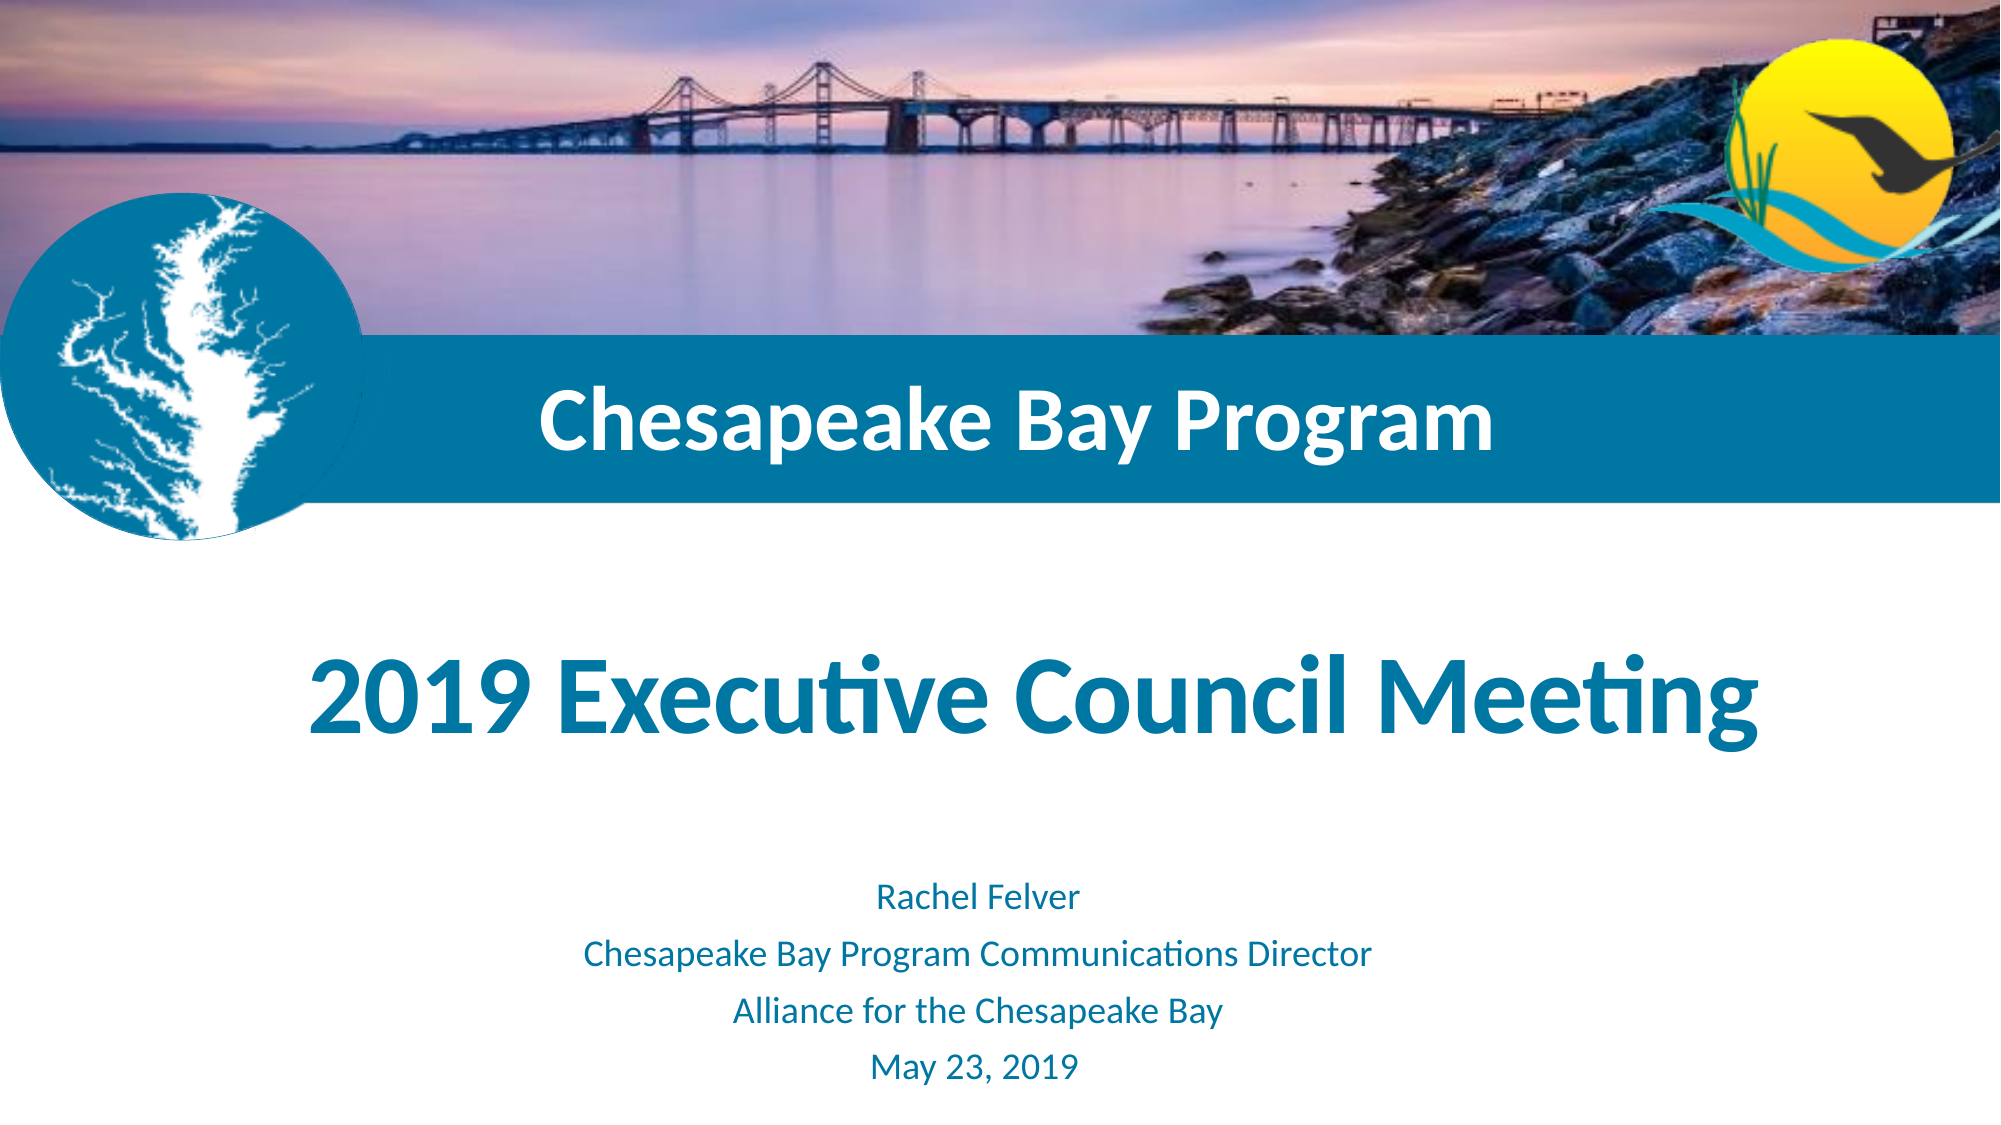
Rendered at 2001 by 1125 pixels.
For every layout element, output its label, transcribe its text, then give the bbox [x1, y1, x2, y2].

text_box 2019 Executive Council Meeting [233, 613, 1834, 764]
picture [1020, 391, 1062, 449]
picture [1110, 406, 1151, 464]
picture [724, 405, 760, 450]
picture [541, 391, 585, 450]
picture [1305, 405, 1344, 465]
picture [864, 405, 900, 450]
picture [1256, 405, 1299, 450]
picture [687, 405, 717, 450]
picture [1380, 405, 1416, 450]
picture [1351, 405, 1376, 449]
picture [1227, 405, 1252, 449]
picture [594, 386, 632, 449]
picture [1069, 405, 1105, 450]
picture [0, 0, 2000, 541]
picture [950, 405, 990, 450]
picture [771, 405, 811, 464]
picture [817, 405, 857, 450]
picture [1427, 405, 1490, 449]
subtitle Rachel Felver Chesapeake Bay Program Communications Director Alliance for the Chesapeake Bay May 23, 2019 [71, 869, 1887, 1098]
picture [0, 377, 179, 541]
picture [910, 386, 947, 449]
picture [1179, 391, 1219, 449]
picture [640, 405, 680, 450]
